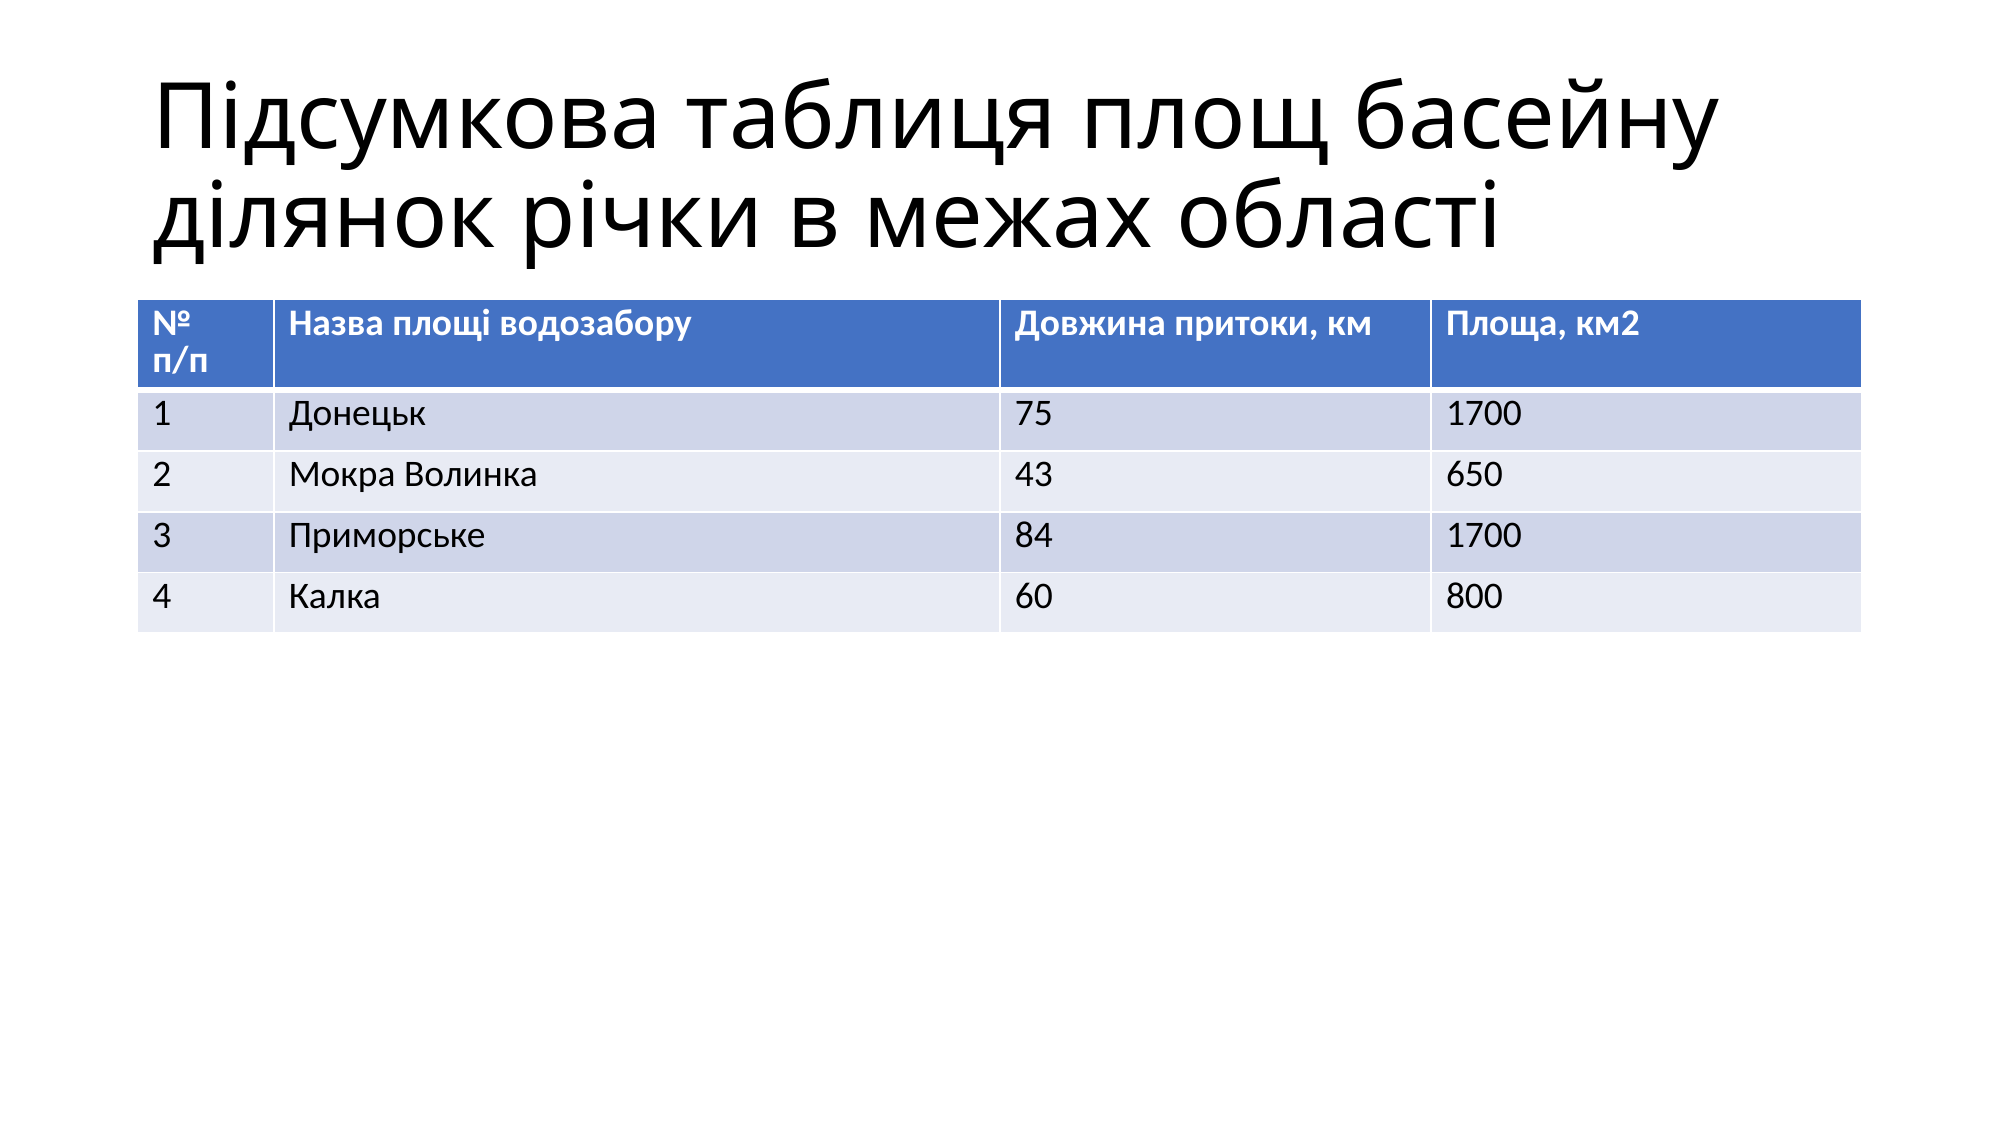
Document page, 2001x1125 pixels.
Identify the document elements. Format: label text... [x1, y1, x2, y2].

table_cell 4 [138, 573, 273, 632]
table_cell Донецьк [275, 393, 999, 450]
table_header Довжина притоки, км [1001, 300, 1430, 387]
table_header Назва площі водозабору [275, 300, 999, 387]
table_cell 75 [1001, 393, 1430, 450]
table_cell Мокра Волинка [275, 452, 999, 511]
title Підсумкова таблиця площ басейну ділянок річки в межах області [137, 59, 1863, 278]
table_cell 650 [1432, 452, 1861, 511]
table_cell 3 [138, 513, 273, 572]
table_cell Приморське [275, 513, 999, 572]
table_cell 43 [1001, 452, 1430, 511]
table_cell 1700 [1432, 513, 1861, 572]
table_header № п/п [138, 300, 273, 387]
table_cell 1 [138, 393, 273, 450]
table_cell 60 [1001, 573, 1430, 632]
table_cell Калка [275, 573, 999, 632]
table_header Площа, км2 [1432, 300, 1861, 387]
table_cell 2 [138, 452, 273, 511]
table_cell 800 [1432, 573, 1861, 632]
table_cell 1700 [1432, 393, 1861, 450]
table_cell 84 [1001, 513, 1430, 572]
